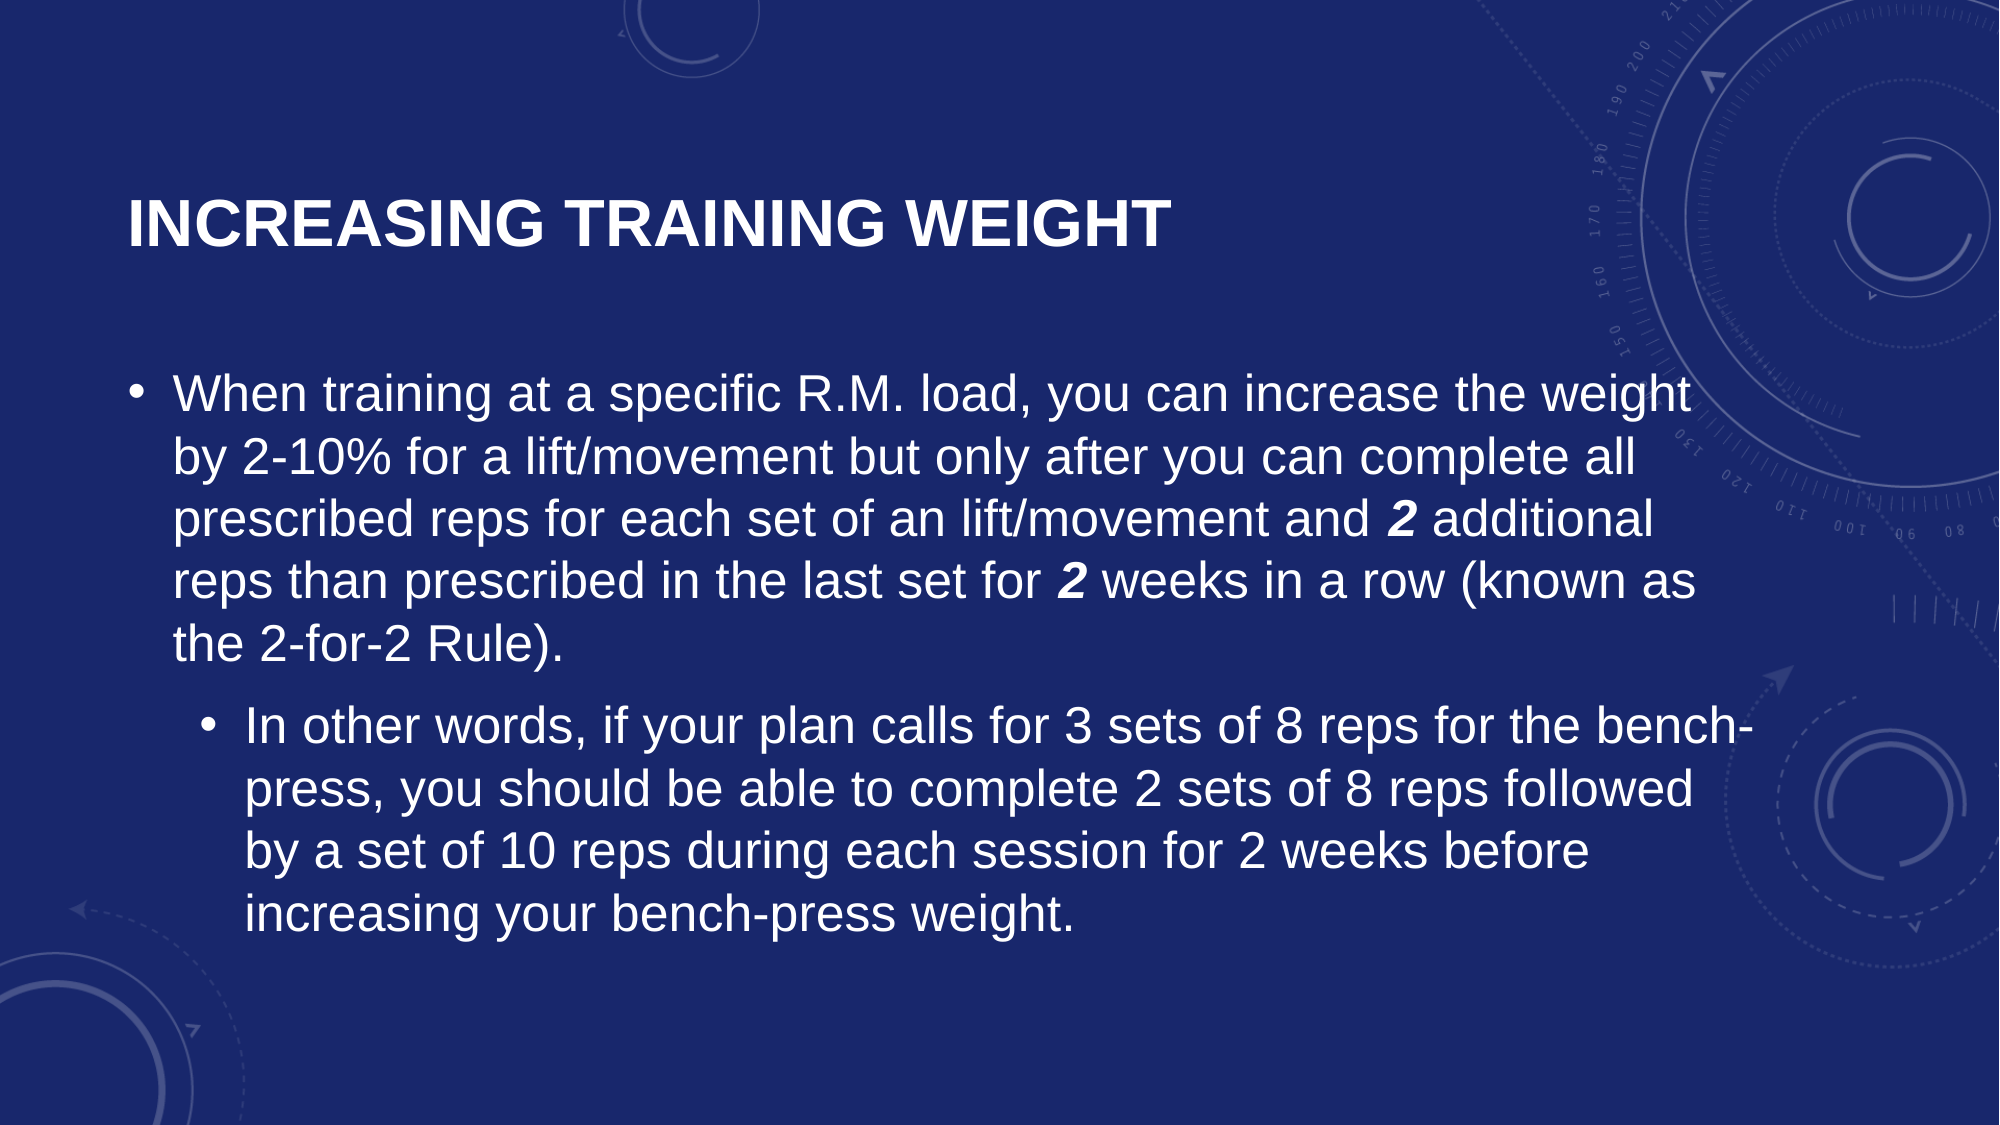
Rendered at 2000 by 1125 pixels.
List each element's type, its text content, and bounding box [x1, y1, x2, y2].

list When training at a specific R.M. load, you can increase the weight by 2-10% for a lift/movement but only after you can complete all prescribed reps for each set of an lift/movement and 2 additional reps than prescribed in the last set for 2 weeks in a row (known as the 2-for-2 Rule). In other words, if your plan calls for 3 sets of 8 reps for the bench-press, you should be able to complete 2 sets of 8 reps followed by a set of 10 reps during each session for 2 weeks before increasing your bench-press weight. [112, 351, 1775, 950]
title Increasing training weight [112, 99, 1775, 339]
picture [0, 0, 1999, 1125]
